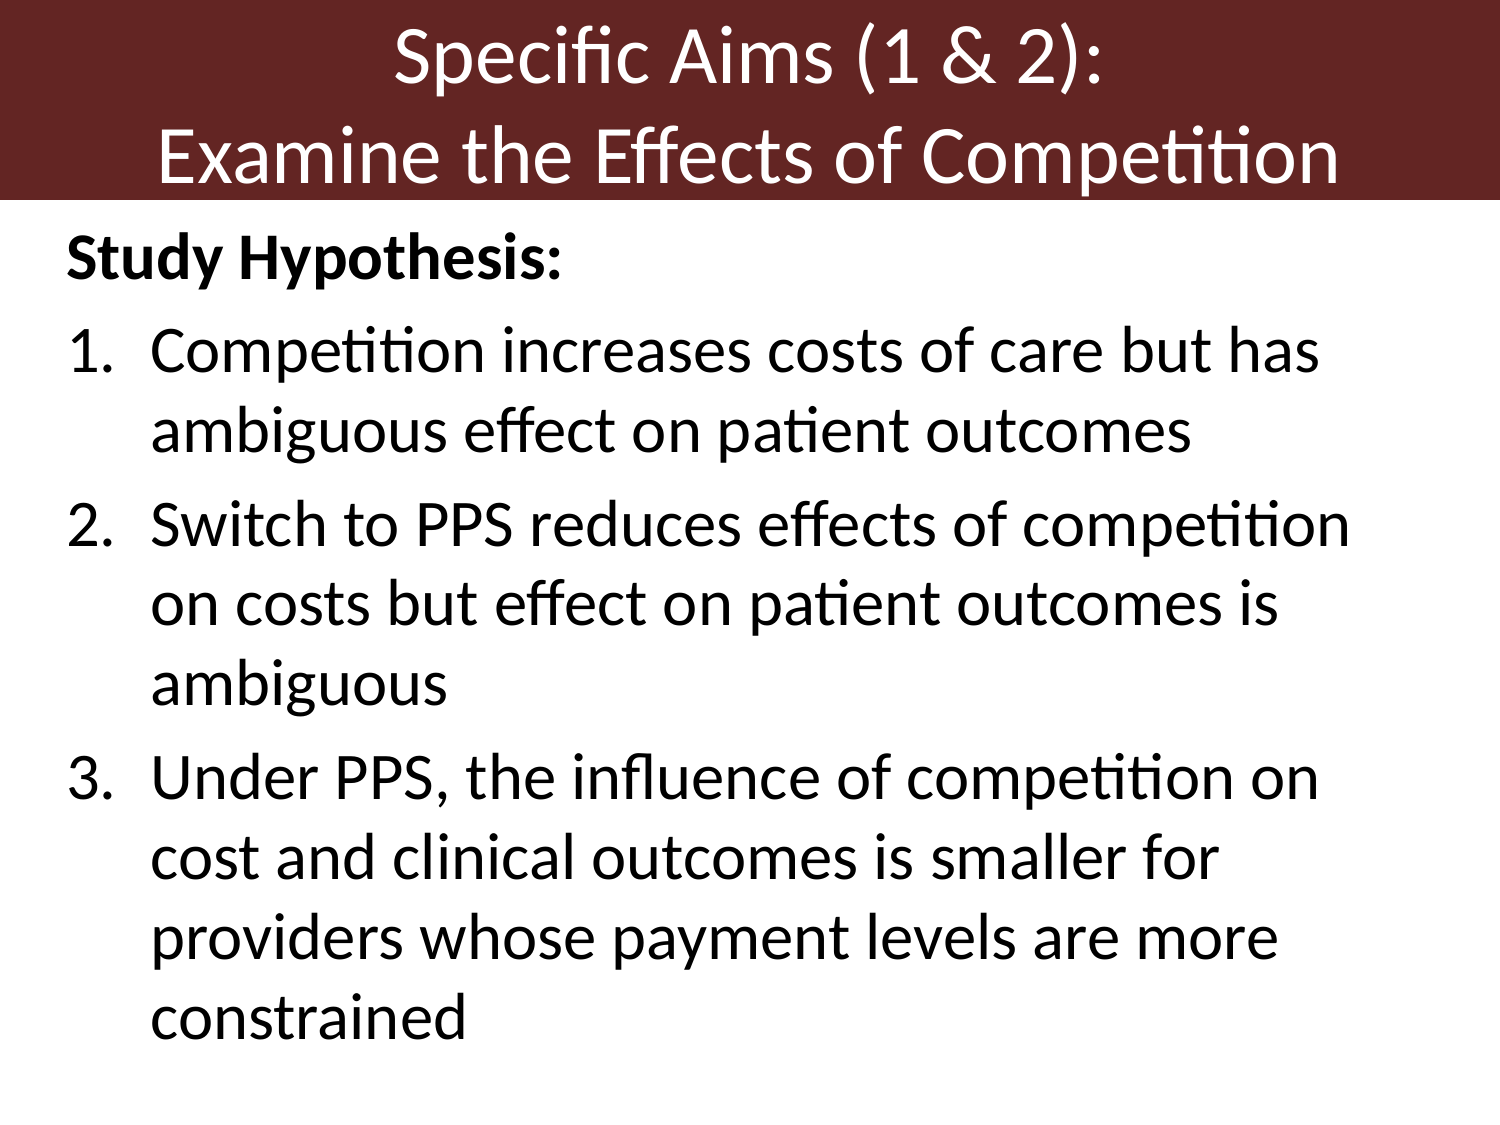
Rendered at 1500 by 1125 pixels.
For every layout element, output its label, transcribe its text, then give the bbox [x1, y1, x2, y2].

list Study Hypothesis: Competition increases costs of care but has ambiguous effect on patient outcomes Switch to PPS reduces effects of competition on costs but effect on patient outcomes is ambiguous Under PPS, the influence of competition on cost and clinical outcomes is smaller for providers whose payment levels are more constrained [50, 204, 1450, 1046]
text_box [0, 0, 1500, 200]
title Specific Aims (1 & 2): Examine the Effects of Competition [74, 24, 1426, 176]
